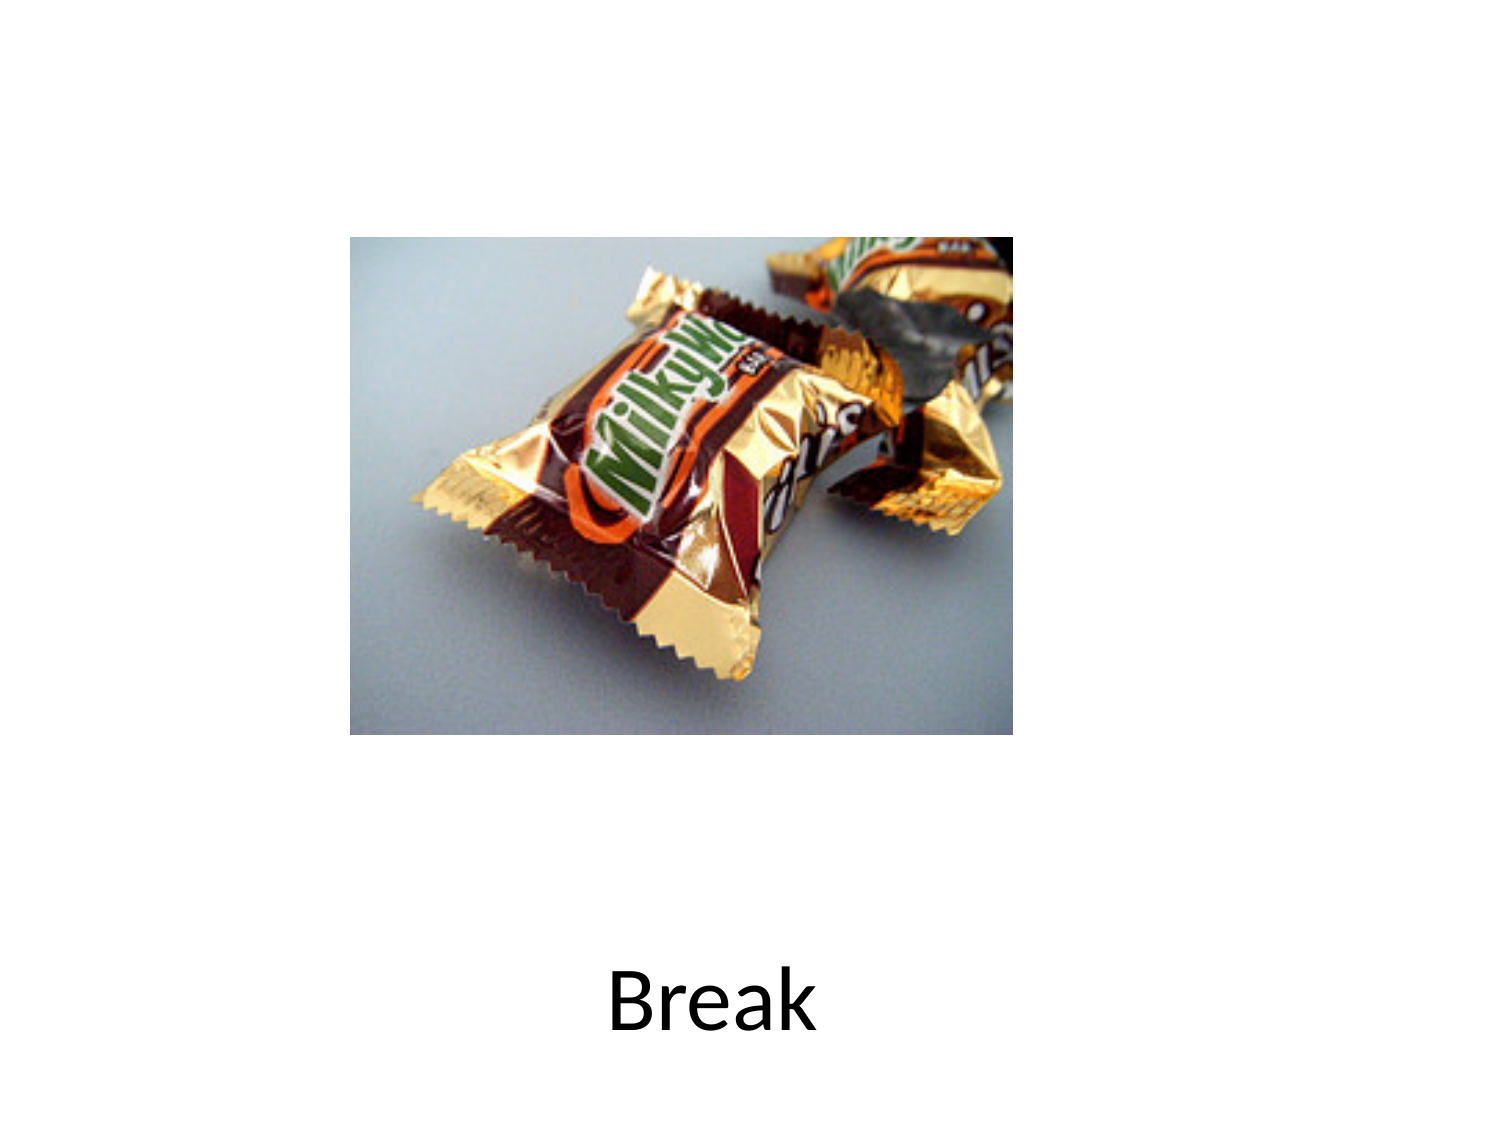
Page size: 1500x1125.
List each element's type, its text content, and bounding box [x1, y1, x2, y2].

picture [349, 237, 1013, 735]
title Break [37, 900, 1388, 1088]
